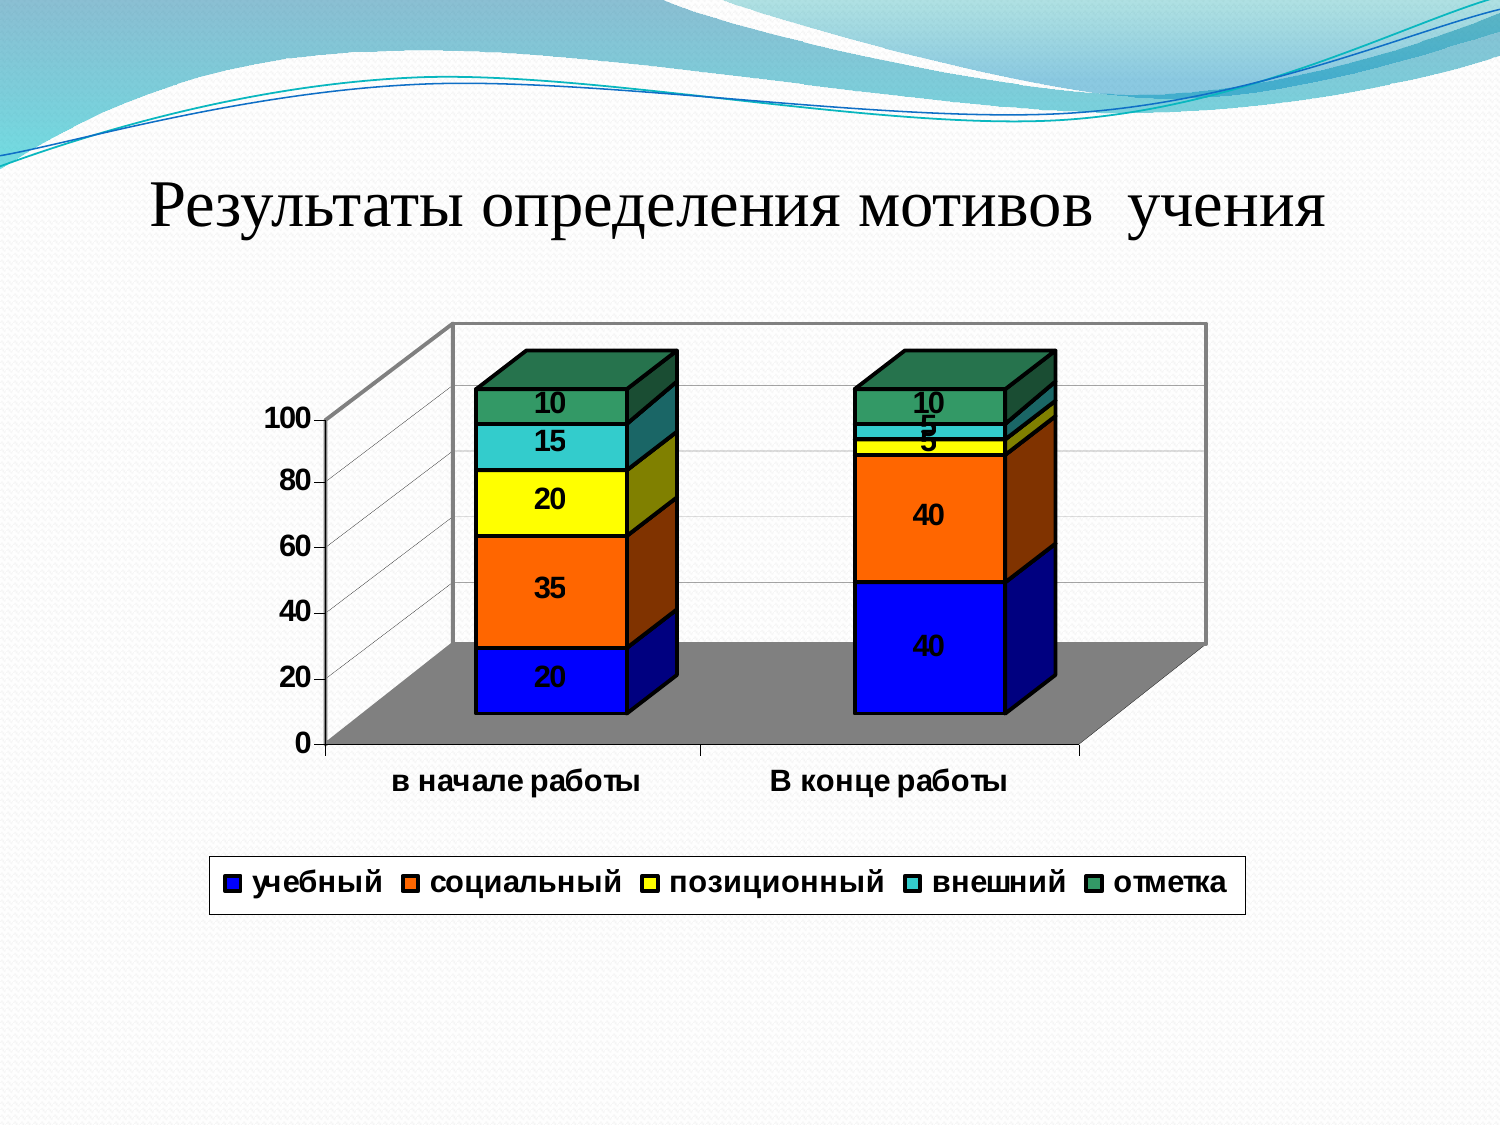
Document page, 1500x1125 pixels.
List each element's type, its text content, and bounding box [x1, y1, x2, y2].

title [75, 117, 1425, 258]
text_box Результаты определения мотивов учения [93, 152, 1383, 247]
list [93, 257, 1369, 950]
